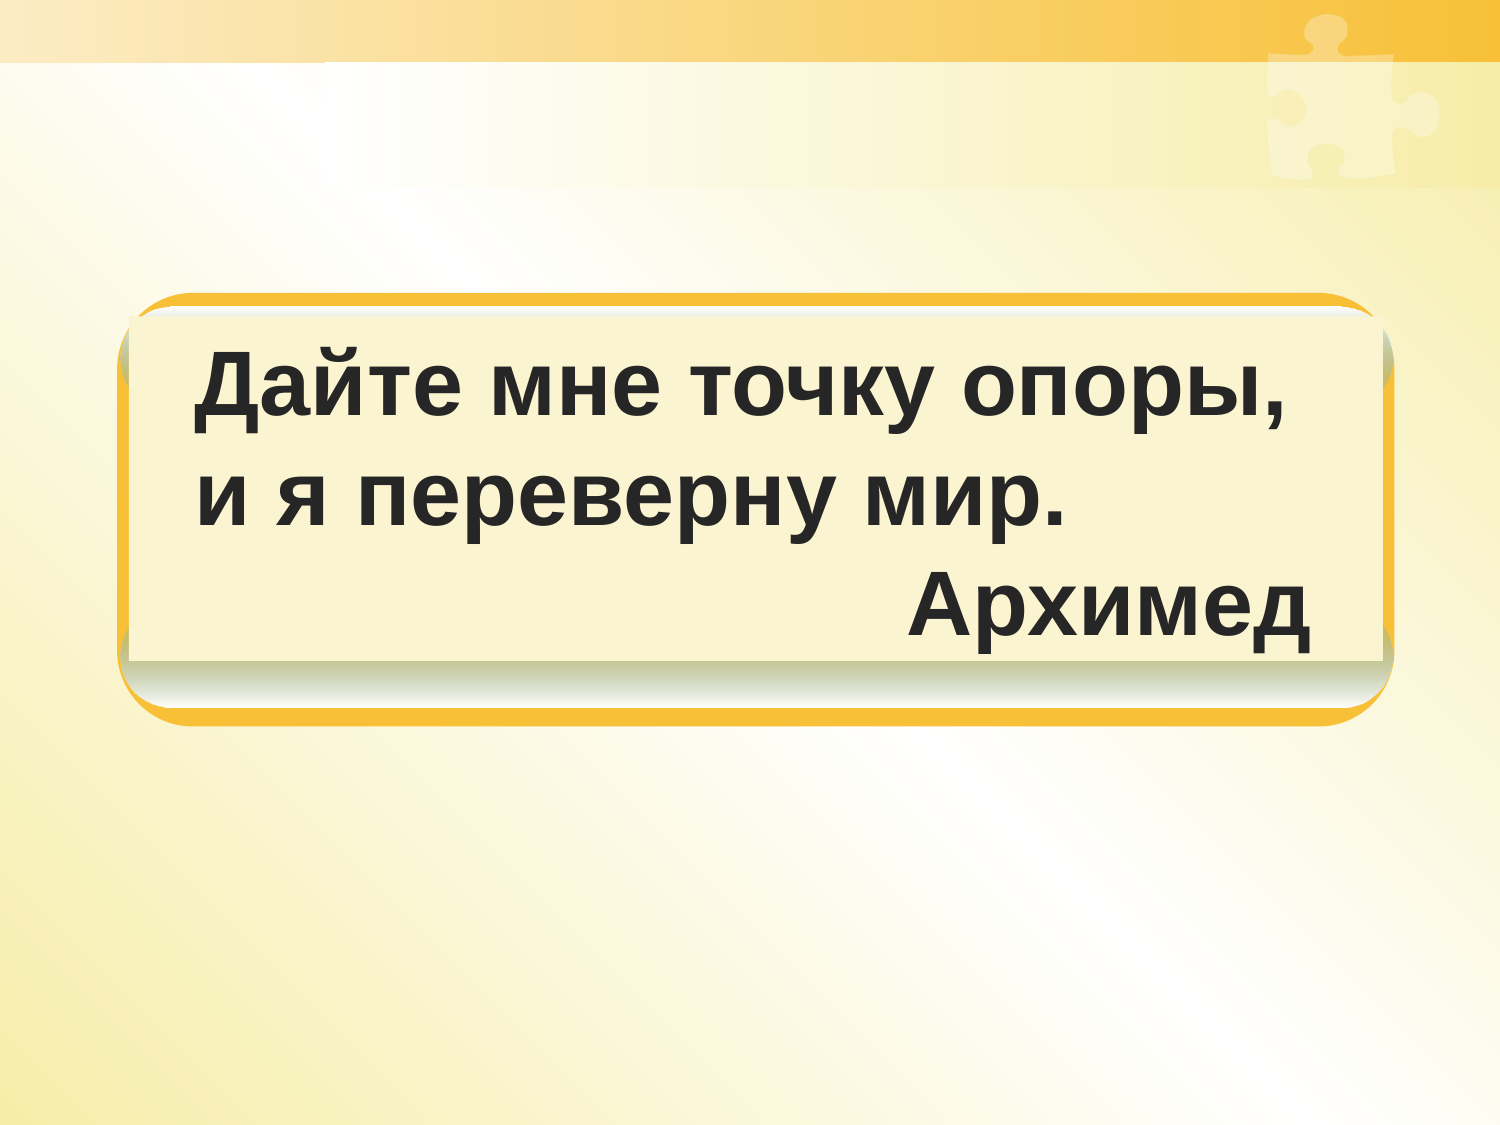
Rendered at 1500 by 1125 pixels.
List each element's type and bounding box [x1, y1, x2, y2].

text_box [153, 292, 1358, 304]
picture [1265, 12, 1441, 185]
text_box [119, 306, 1394, 708]
text_box [154, 716, 1357, 727]
